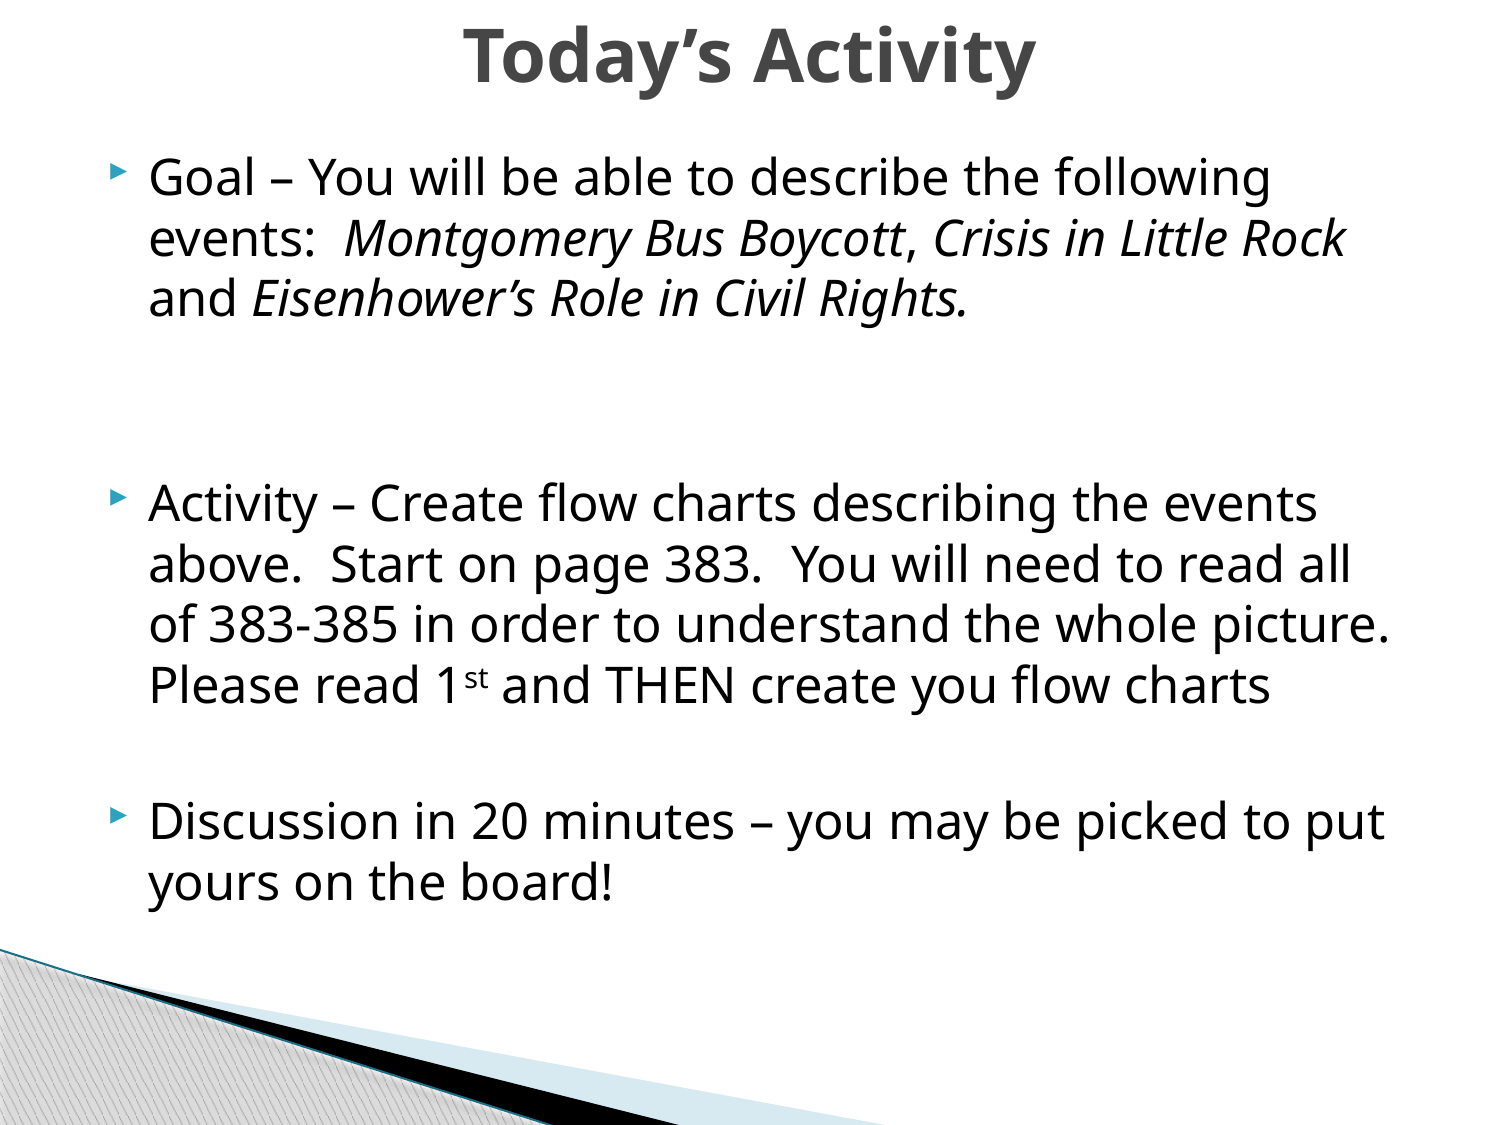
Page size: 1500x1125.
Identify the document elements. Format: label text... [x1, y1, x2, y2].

list Goal – You will be able to describe the following events: Montgomery Bus Boycott, Crisis in Little Rock and Eisenhower’s Role in Civil Rights. Activity – Create flow charts describing the events above. Start on page 383. You will need to read all of 383-385 in order to understand the whole picture. Please read 1st and THEN create you flow charts Discussion in 20 minutes – you may be picked to put yours on the board! [75, 137, 1425, 986]
title Today’s Activity [75, 0, 1425, 105]
